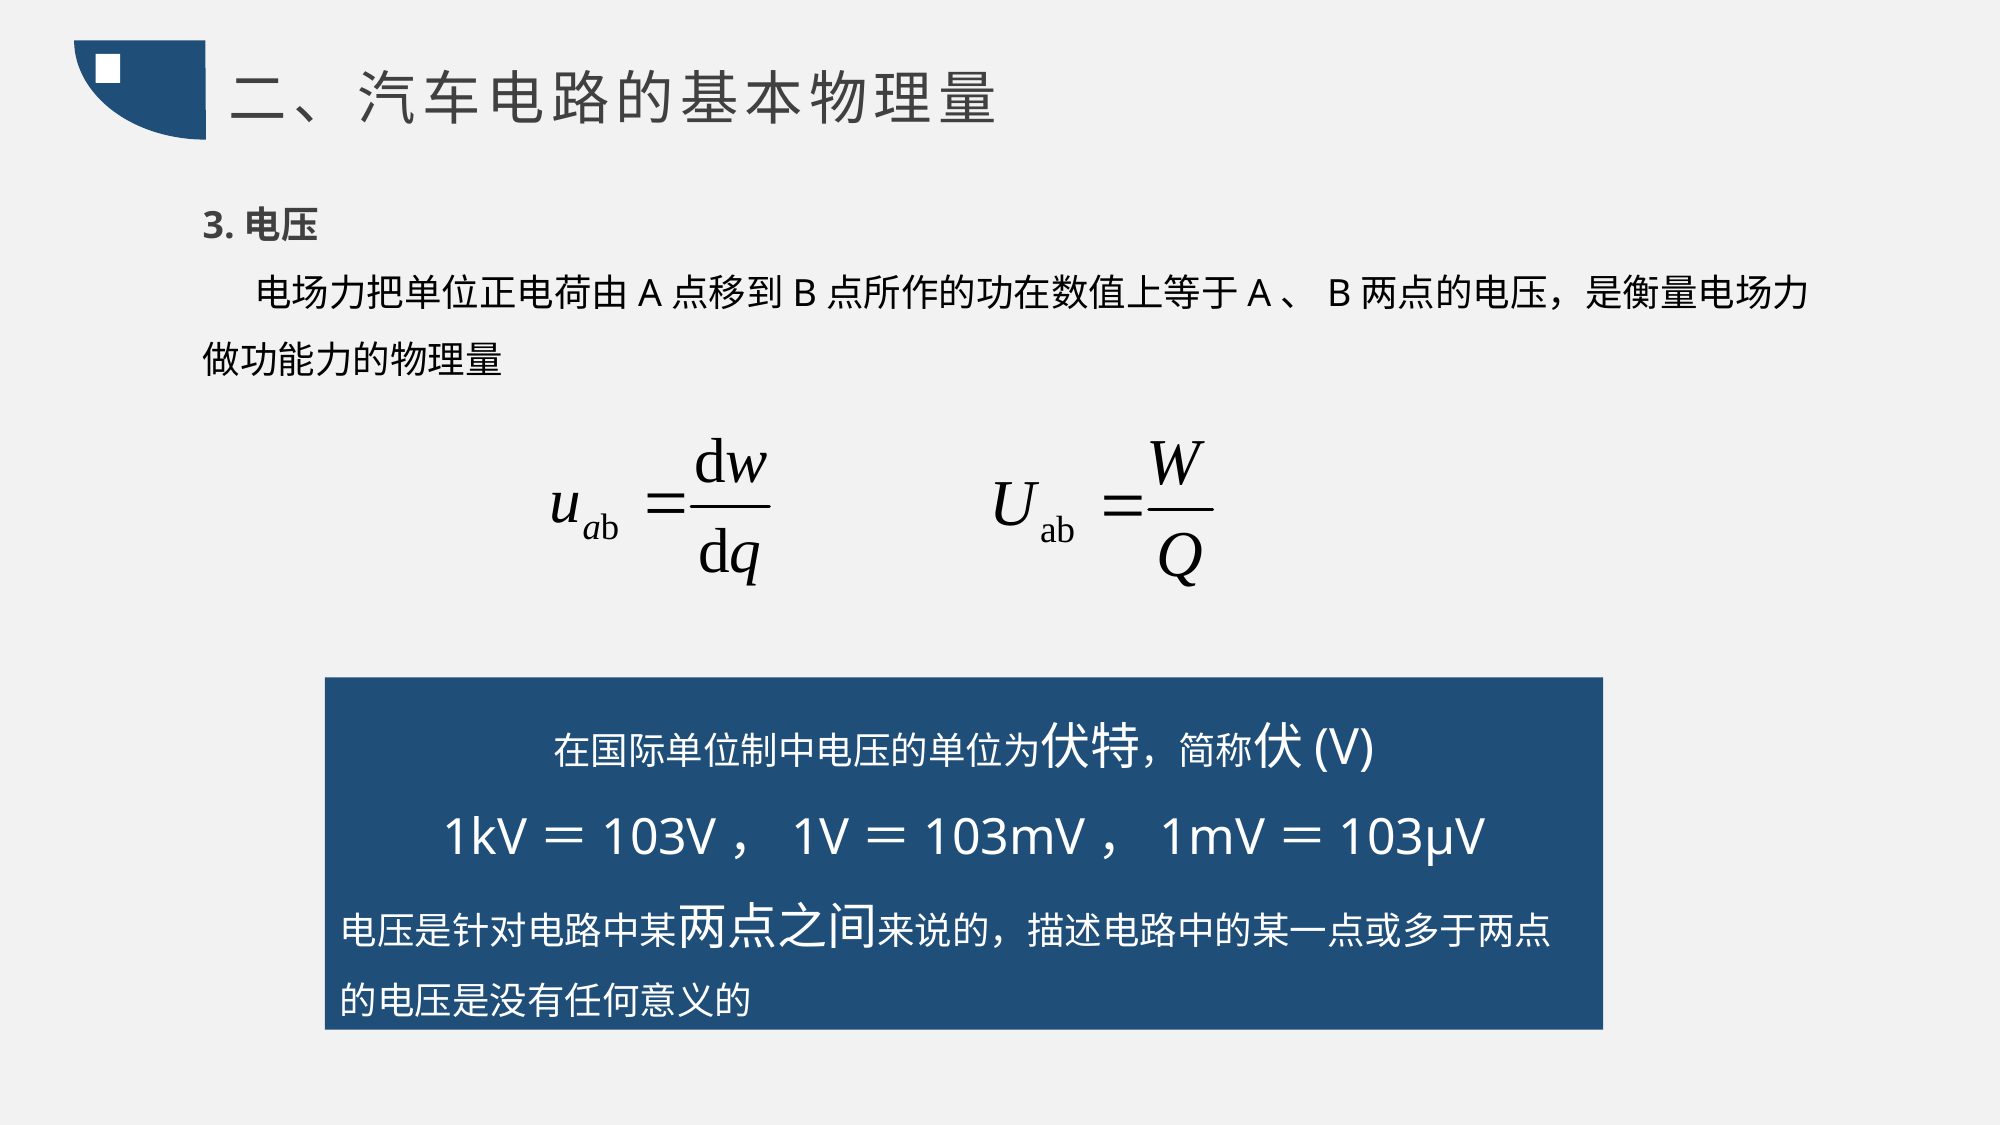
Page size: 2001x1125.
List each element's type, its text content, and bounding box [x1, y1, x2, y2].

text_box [542, 421, 780, 597]
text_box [74, 0, 1070, 140]
text_box 在国际单位制中电压的单位为伏特，简称伏(V) 1kV＝103V，1V＝103mV，1mV＝103μV 电压是针对电路中某两点之间来说的，描述电路中的某一点或多于两点的电压是没有任何意义的 [324, 677, 1604, 1030]
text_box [985, 421, 1228, 602]
text_box 3.电压 电场力把单位正电荷由A点移到B点所作的功在数值上等于A、B两点的电压，是衡量电场力做功能力的物理量 [187, 171, 1834, 389]
